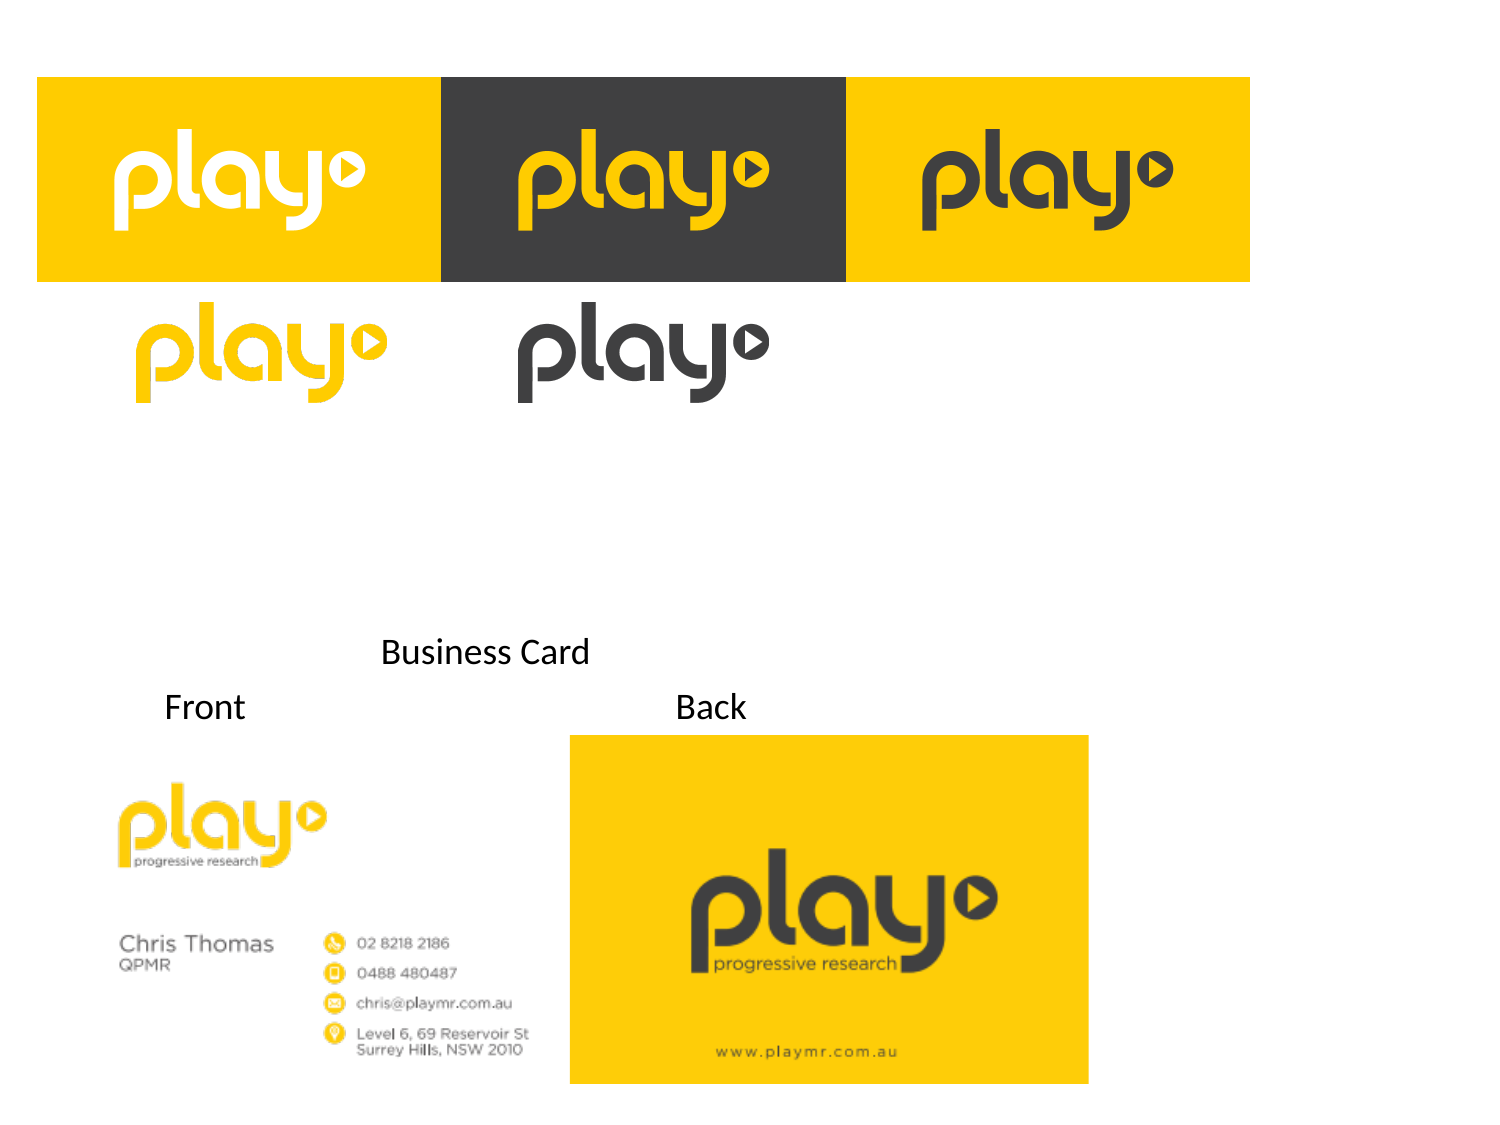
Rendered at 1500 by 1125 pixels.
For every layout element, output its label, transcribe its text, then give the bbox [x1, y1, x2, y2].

picture [518, 301, 769, 404]
picture [135, 301, 387, 404]
text_box Business Card [366, 619, 735, 679]
text_box Back [660, 674, 1030, 733]
picture [50, 735, 1089, 1084]
text_box Front [149, 674, 519, 733]
picture [37, 77, 1250, 282]
